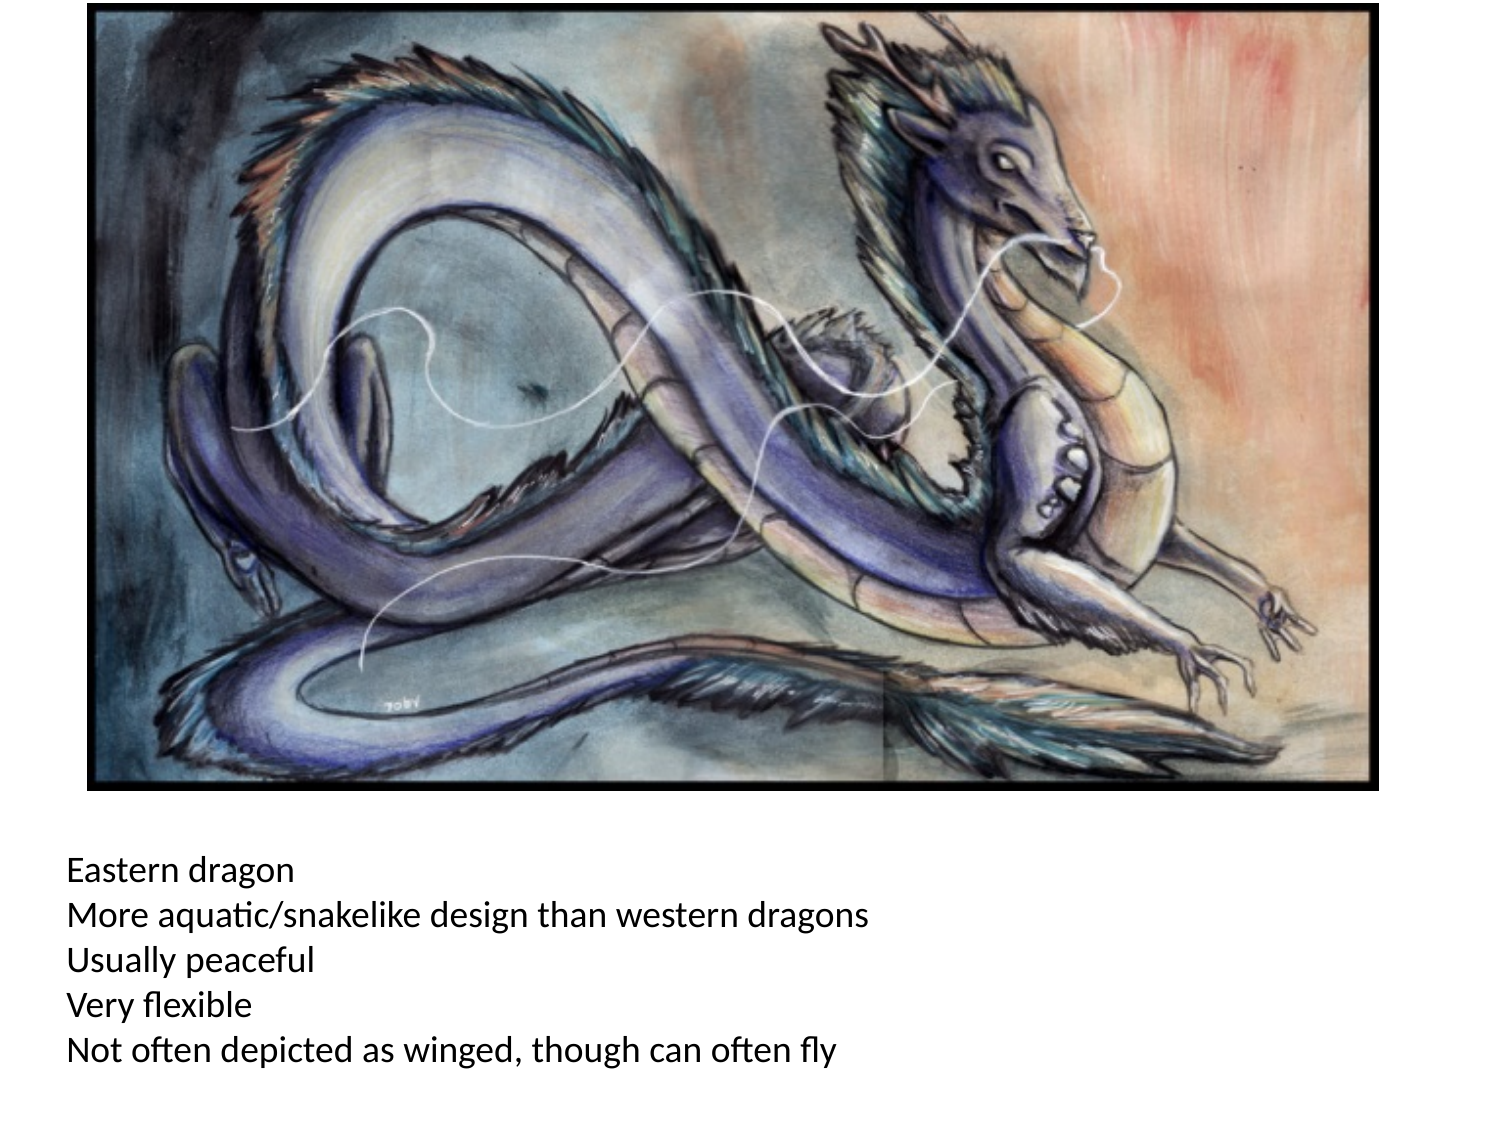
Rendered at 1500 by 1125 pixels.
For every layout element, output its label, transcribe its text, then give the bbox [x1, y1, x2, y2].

picture [87, 2, 1379, 791]
text_box Eastern dragon More aquatic/snakelike design than western dragons Usually peaceful Very flexible Not often depicted as winged, though can often fly [51, 837, 1415, 1078]
